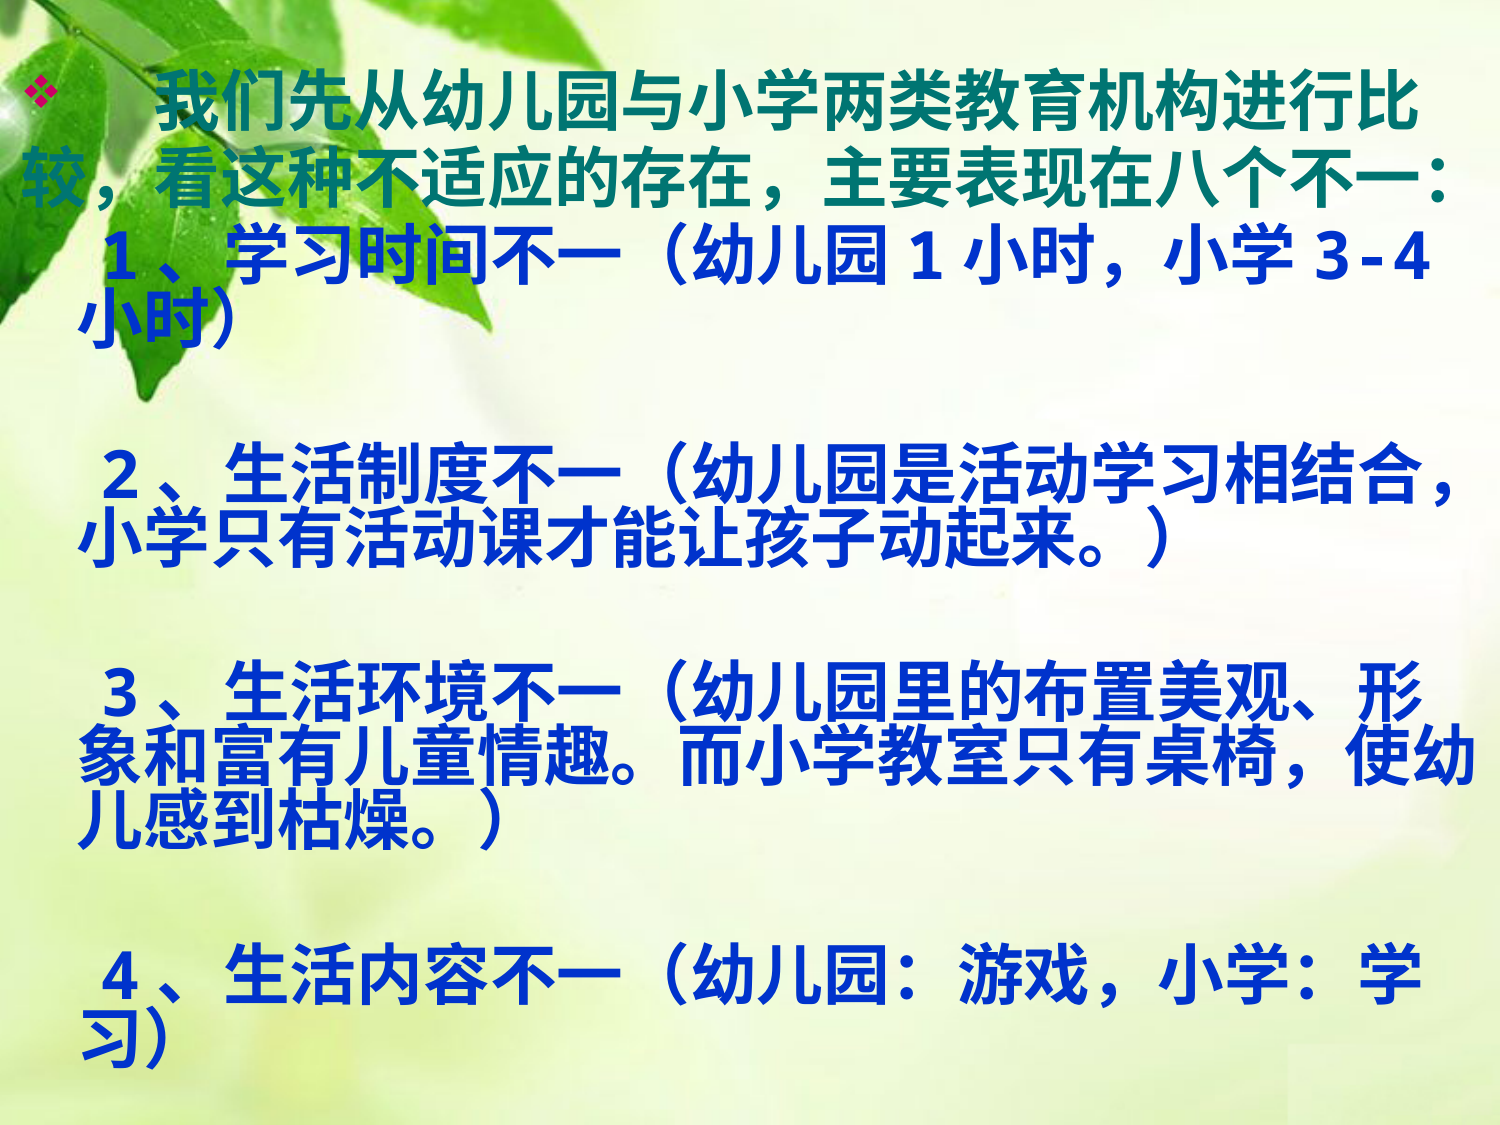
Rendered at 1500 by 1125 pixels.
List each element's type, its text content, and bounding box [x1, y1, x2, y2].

picture [0, 0, 1500, 1125]
list 我们先从幼儿园与小学两类教育机构进行比 较，看这种不适应的存在，主要表现在八个不一： 1、学习时间不一（幼儿园1小时，小学3-4小时） 2、生活制度不一（幼儿园是活动学习相结合，小学只有活动课才能让孩子动起来。） 3、生活环境不一（幼儿园里的布置美观、形象和富有儿童情趣。而小学教室只有桌椅，使幼儿感到枯燥。） 4、生活内容不一（幼儿园：游戏，小学：学习） [5, 66, 1500, 1083]
